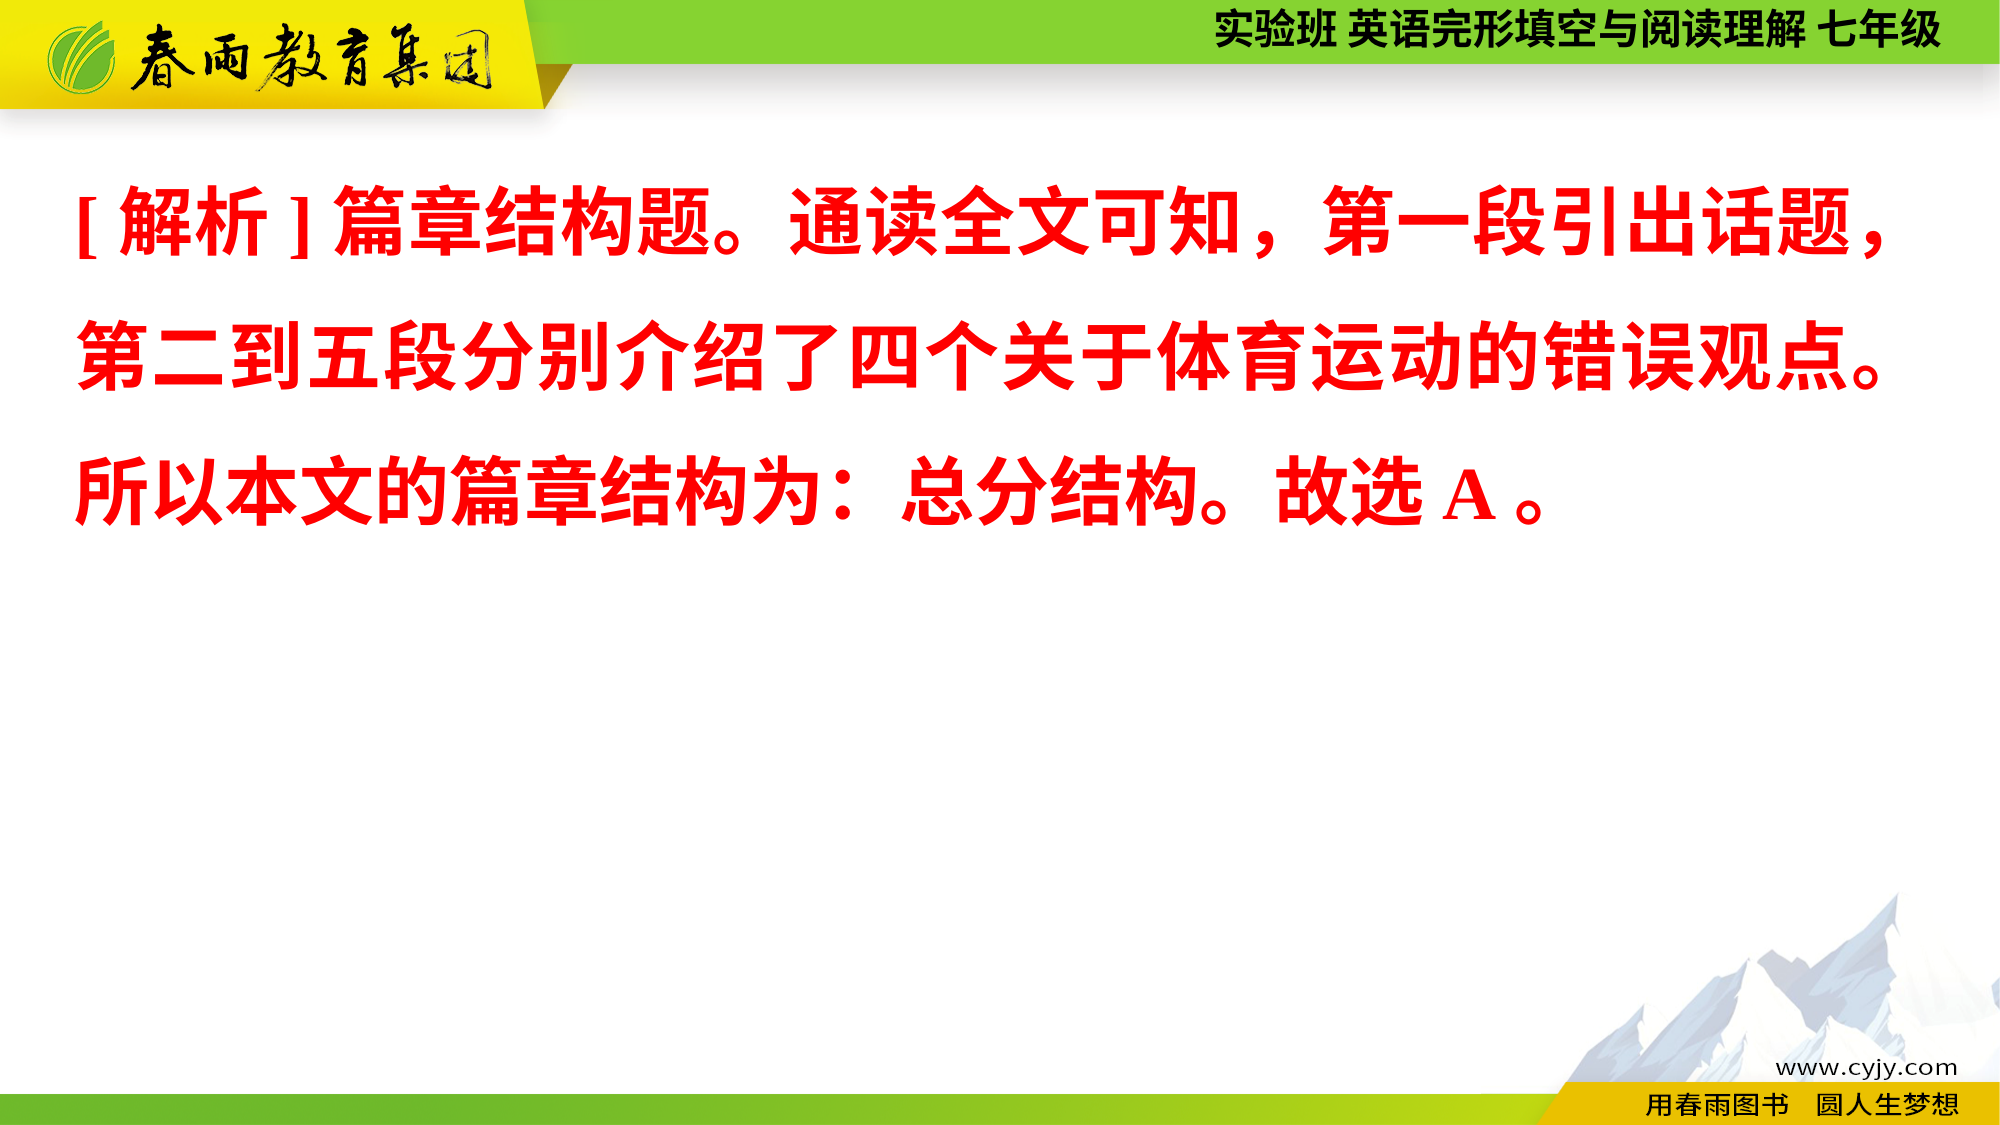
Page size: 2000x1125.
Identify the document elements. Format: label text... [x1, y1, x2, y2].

picture [0, 0, 2000, 1125]
list [解析]篇章结构题。通读全文可知，第一段引出话题，第二到五段分别介绍了四个关于体育运动的错误观点。所以本文的篇章结构为：总分结构。故选A。 [59, 122, 1944, 530]
